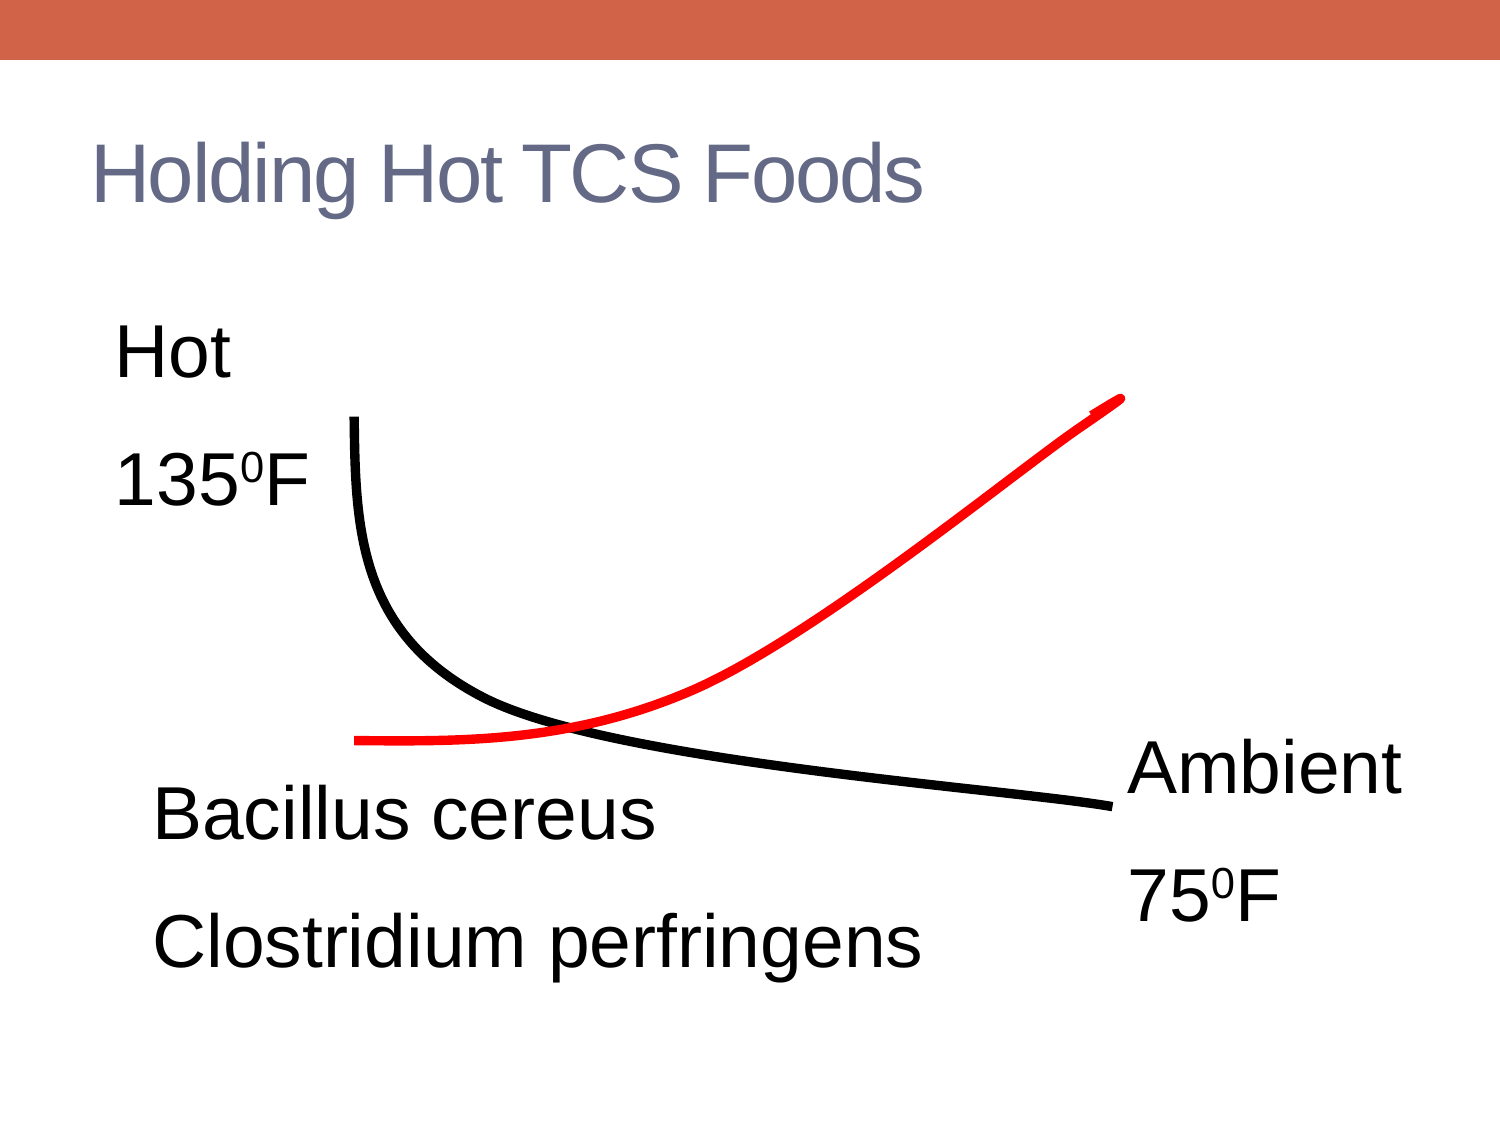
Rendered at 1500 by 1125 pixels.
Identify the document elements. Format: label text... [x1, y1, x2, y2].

text_box [571, 639, 1113, 807]
text_box [355, 417, 693, 690]
text_box [354, 398, 1121, 741]
title Holding Hot TCS Foods [75, 87, 1425, 250]
text_box Ambient 750F [1112, 711, 1450, 944]
text_box Bacillus cereus Clostridium perfringens [137, 757, 1288, 990]
text_box Hot 1350F [99, 295, 355, 528]
